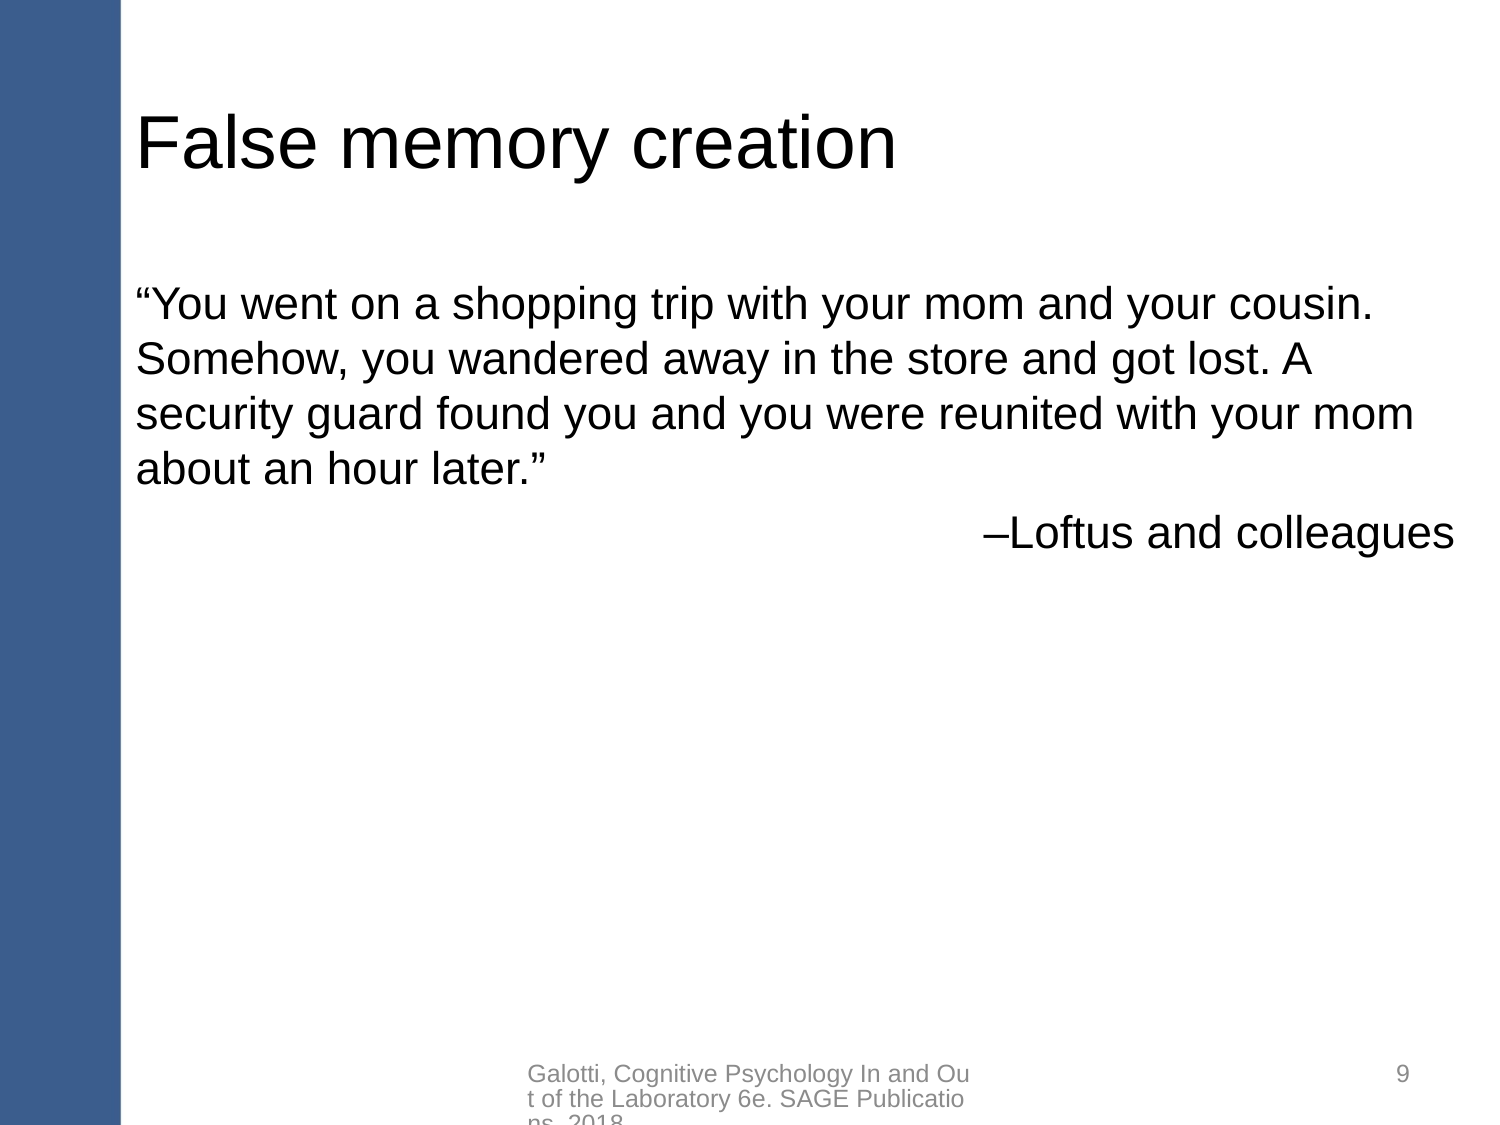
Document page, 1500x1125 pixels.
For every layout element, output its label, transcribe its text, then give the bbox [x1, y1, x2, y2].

slide_number 9 [1074, 1042, 1425, 1103]
list “You went on a shopping trip with your mom and your cousin. Somehow, you wandered away in the store and got lost. A security guard found you and you were reunited with your mom about an hour later.” –Loftus and colleagues [120, 266, 1471, 1009]
footer Galotti, Cognitive Psychology In and Out of the Laboratory 6e. SAGE Publications, 2018. [512, 1042, 988, 1103]
title False memory creation [120, 45, 1471, 233]
picture [0, 0, 1500, 1125]
